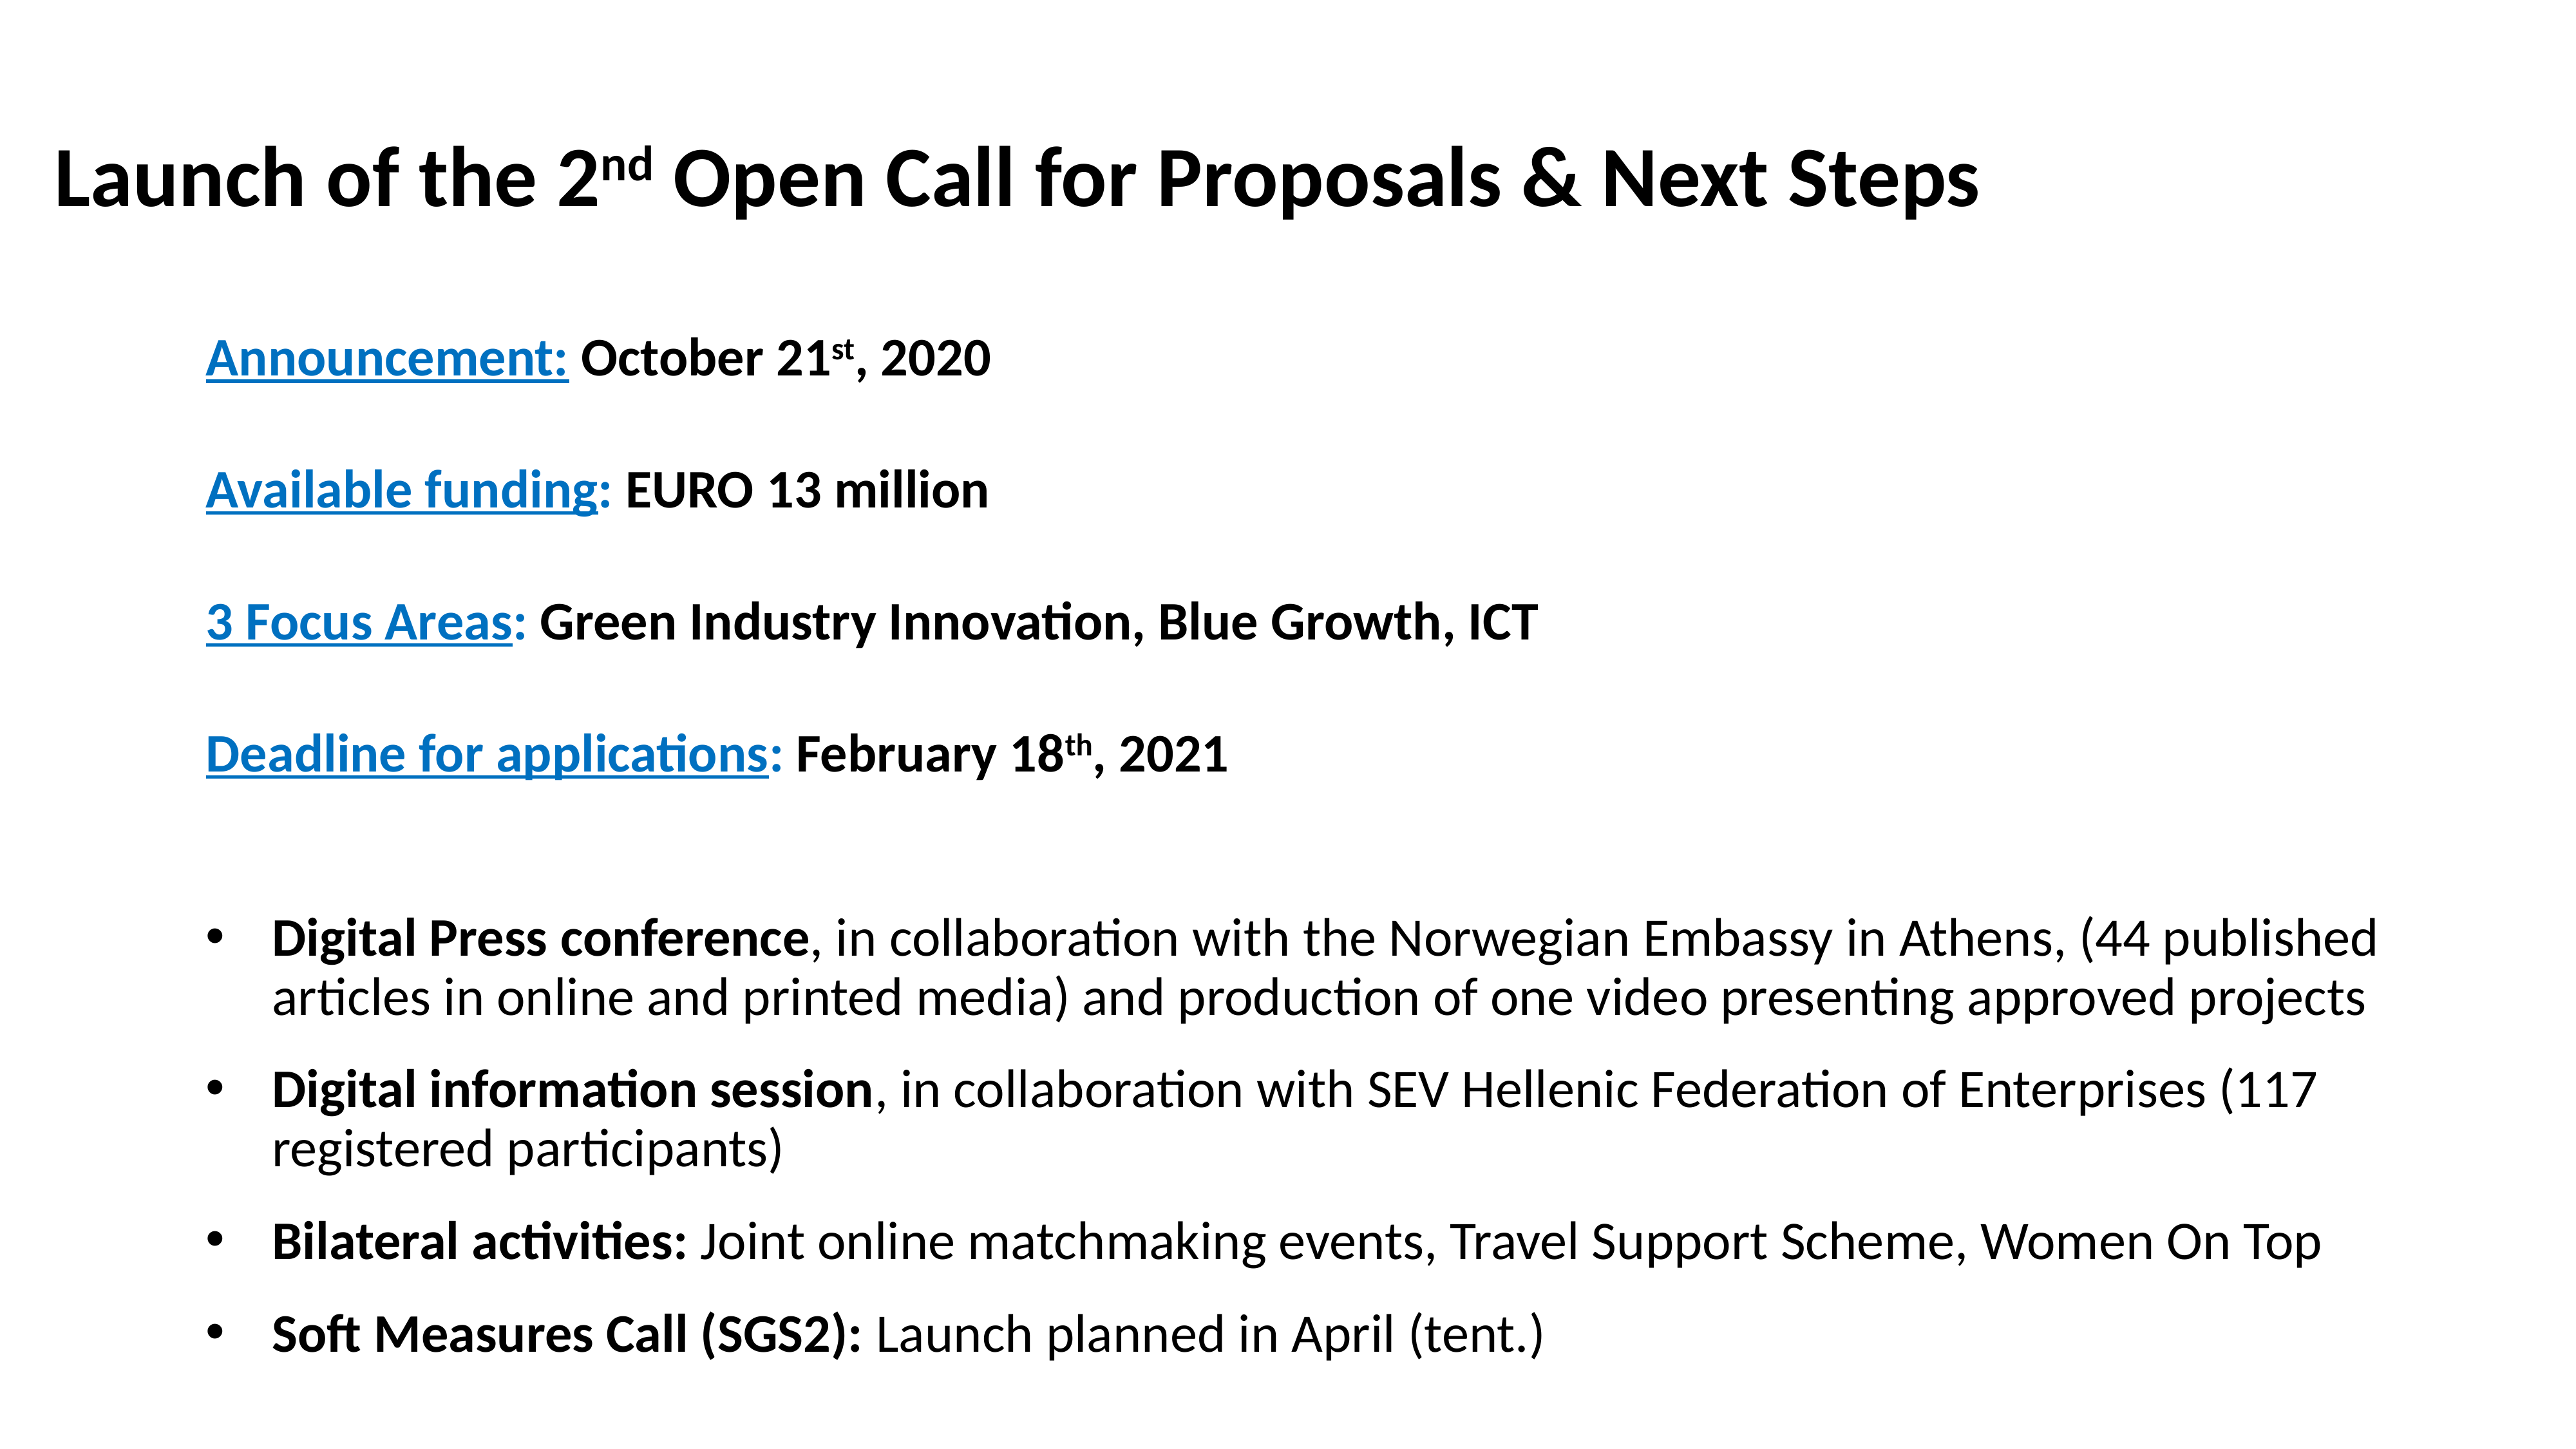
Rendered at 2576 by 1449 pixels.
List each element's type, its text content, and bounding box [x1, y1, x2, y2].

title Launch of the 2nd Open Call for Proposals & Next Steps [44, 43, 2532, 314]
list Announcement: October 21st, 2020 Available funding: EURO 13 million 3 Focus Areas: Green Industry Innovation, Blue Growth, ICT Deadline for applications: February 18th, 2021 Digital Press conference, in collaboration with the Norwegian Embassy in Athens, (44 published articles in online and printed media) and production of one video presenting approved projects Digital information session, in collaboration with SEV Hellenic Federation of Enterprises (117 registered participants) Bilateral activities: Joint online matchmaking events, Travel Support Scheme, Women On Top Soft Measures Call (SGS2): Launch planned in April (tent.) [196, 284, 2418, 1388]
